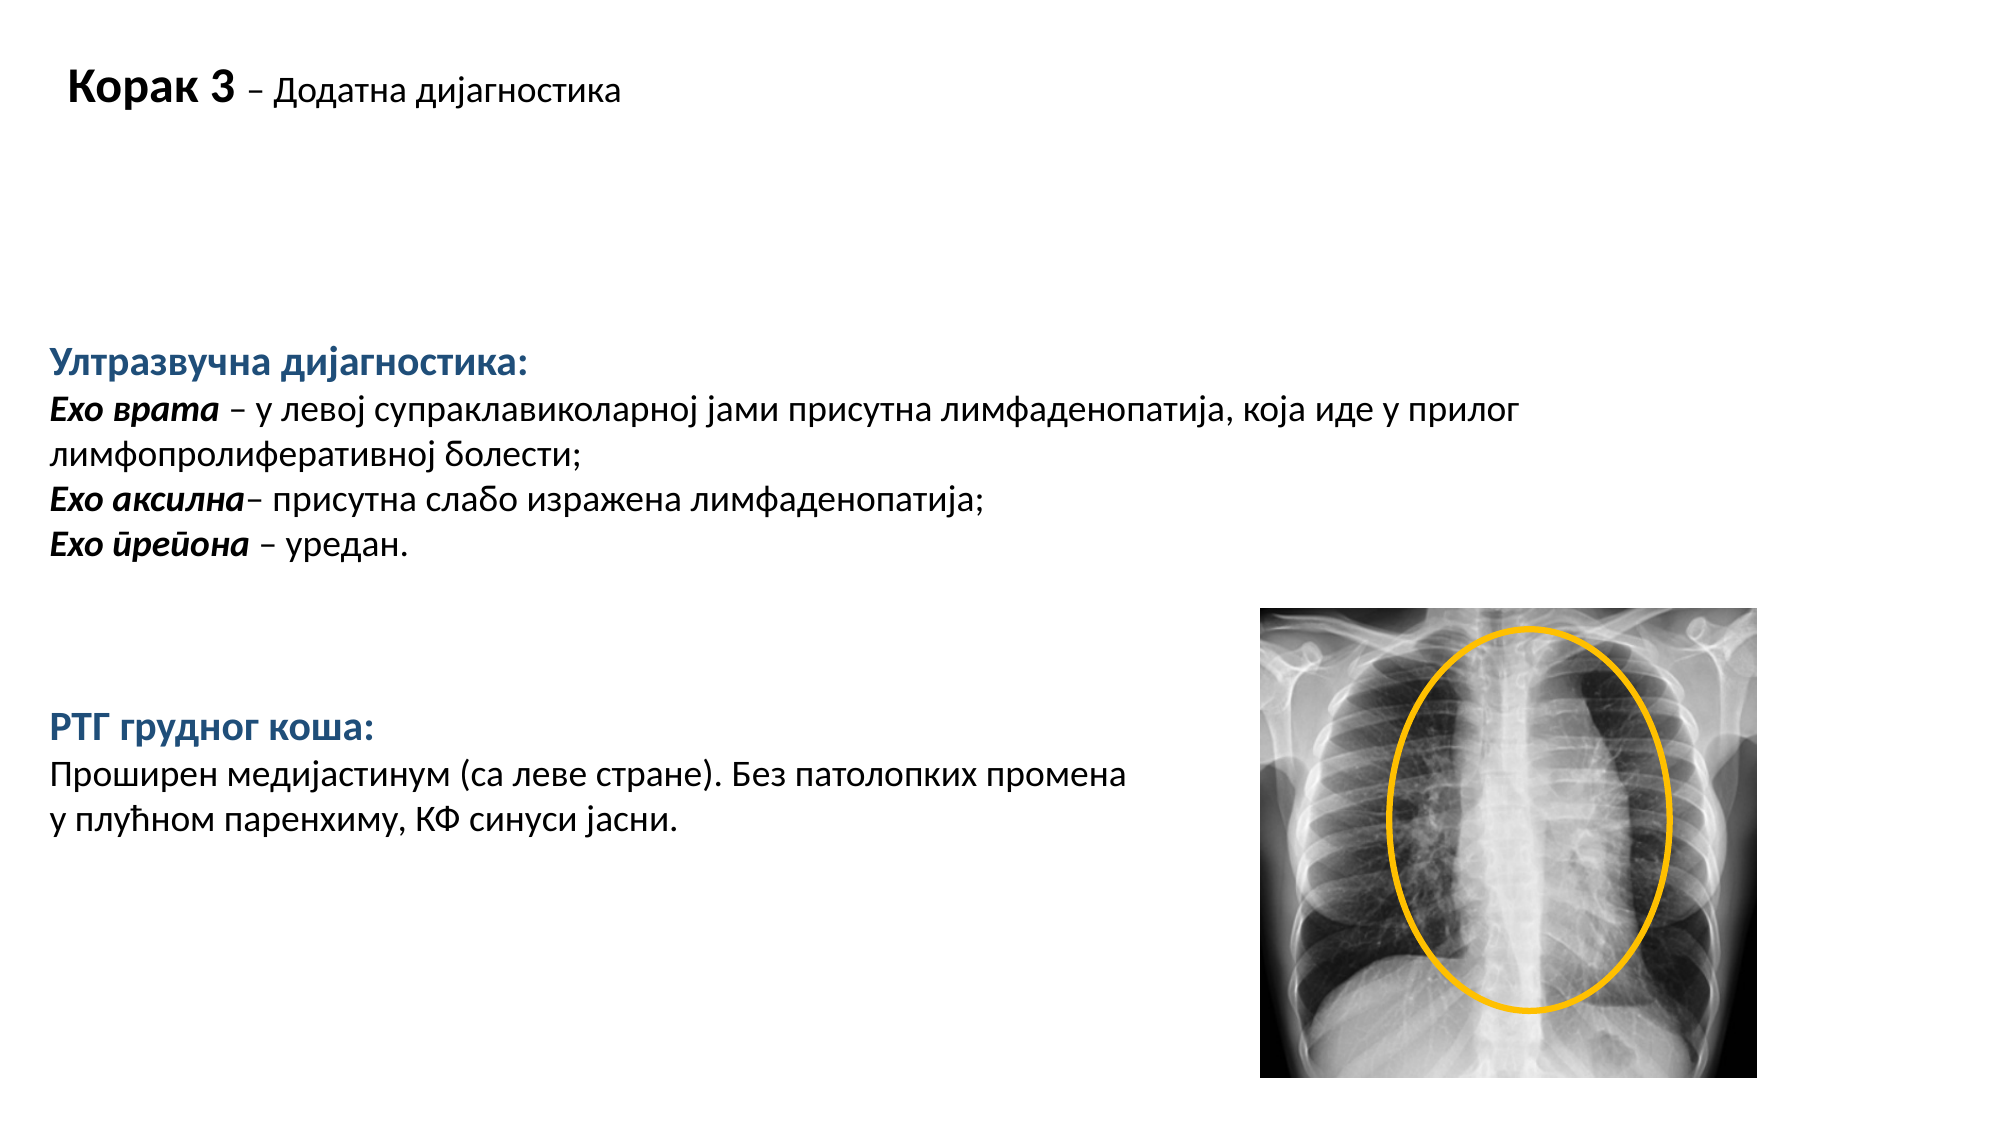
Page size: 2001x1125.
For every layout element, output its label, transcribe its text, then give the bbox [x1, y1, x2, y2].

text_box Ултразвучна дијагностика: Ехо врата – у левој супраклавиколарној јами присутна лимфаденопатија, која иде у прилог лимфопролиферативној болести; Ехо аксилна– присутна слабо изражена лимфаденопатија; Ехо препона – уредан. РТГ грудног коша: Проширен медијастинум (са леве стране). Без патолопких промена у плућном паренхиму, КФ синуси јасни. [34, 326, 1864, 847]
text_box Корак 3 – Додатна дијагностика [53, 45, 646, 121]
picture [1260, 608, 1757, 1078]
